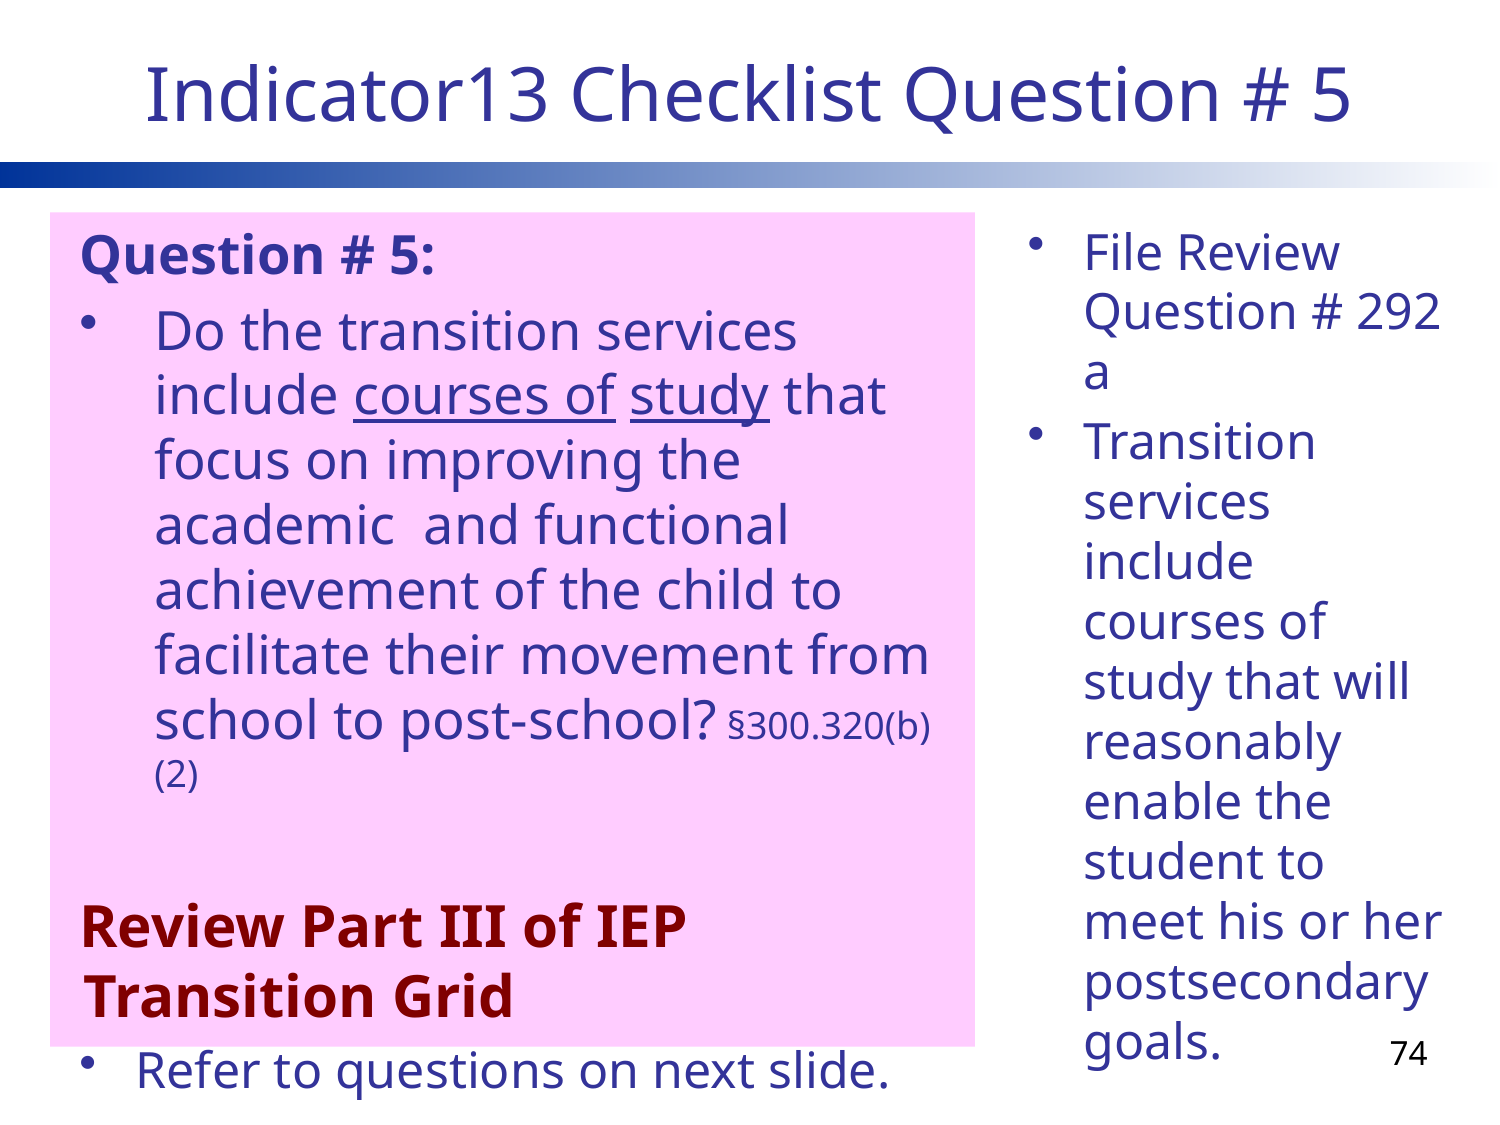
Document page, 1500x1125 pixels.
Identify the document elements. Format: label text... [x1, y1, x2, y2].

list Question # 5: Do the transition services include courses of study that focus on improving the academic and functional achievement of the child to facilitate their movement from school to post-school? §300.320(b)(2) Review Part III of IEP Transition Grid Refer to questions on next slide. [50, 212, 975, 1047]
list File Review Question # 292 a Transition services include courses of study that will reasonably enable the student to meet his or her postsecondary goals. [1012, 212, 1460, 993]
text_box 74 [1374, 1024, 1460, 1085]
title Indicator13 Checklist Question # 5 [75, 45, 1425, 138]
